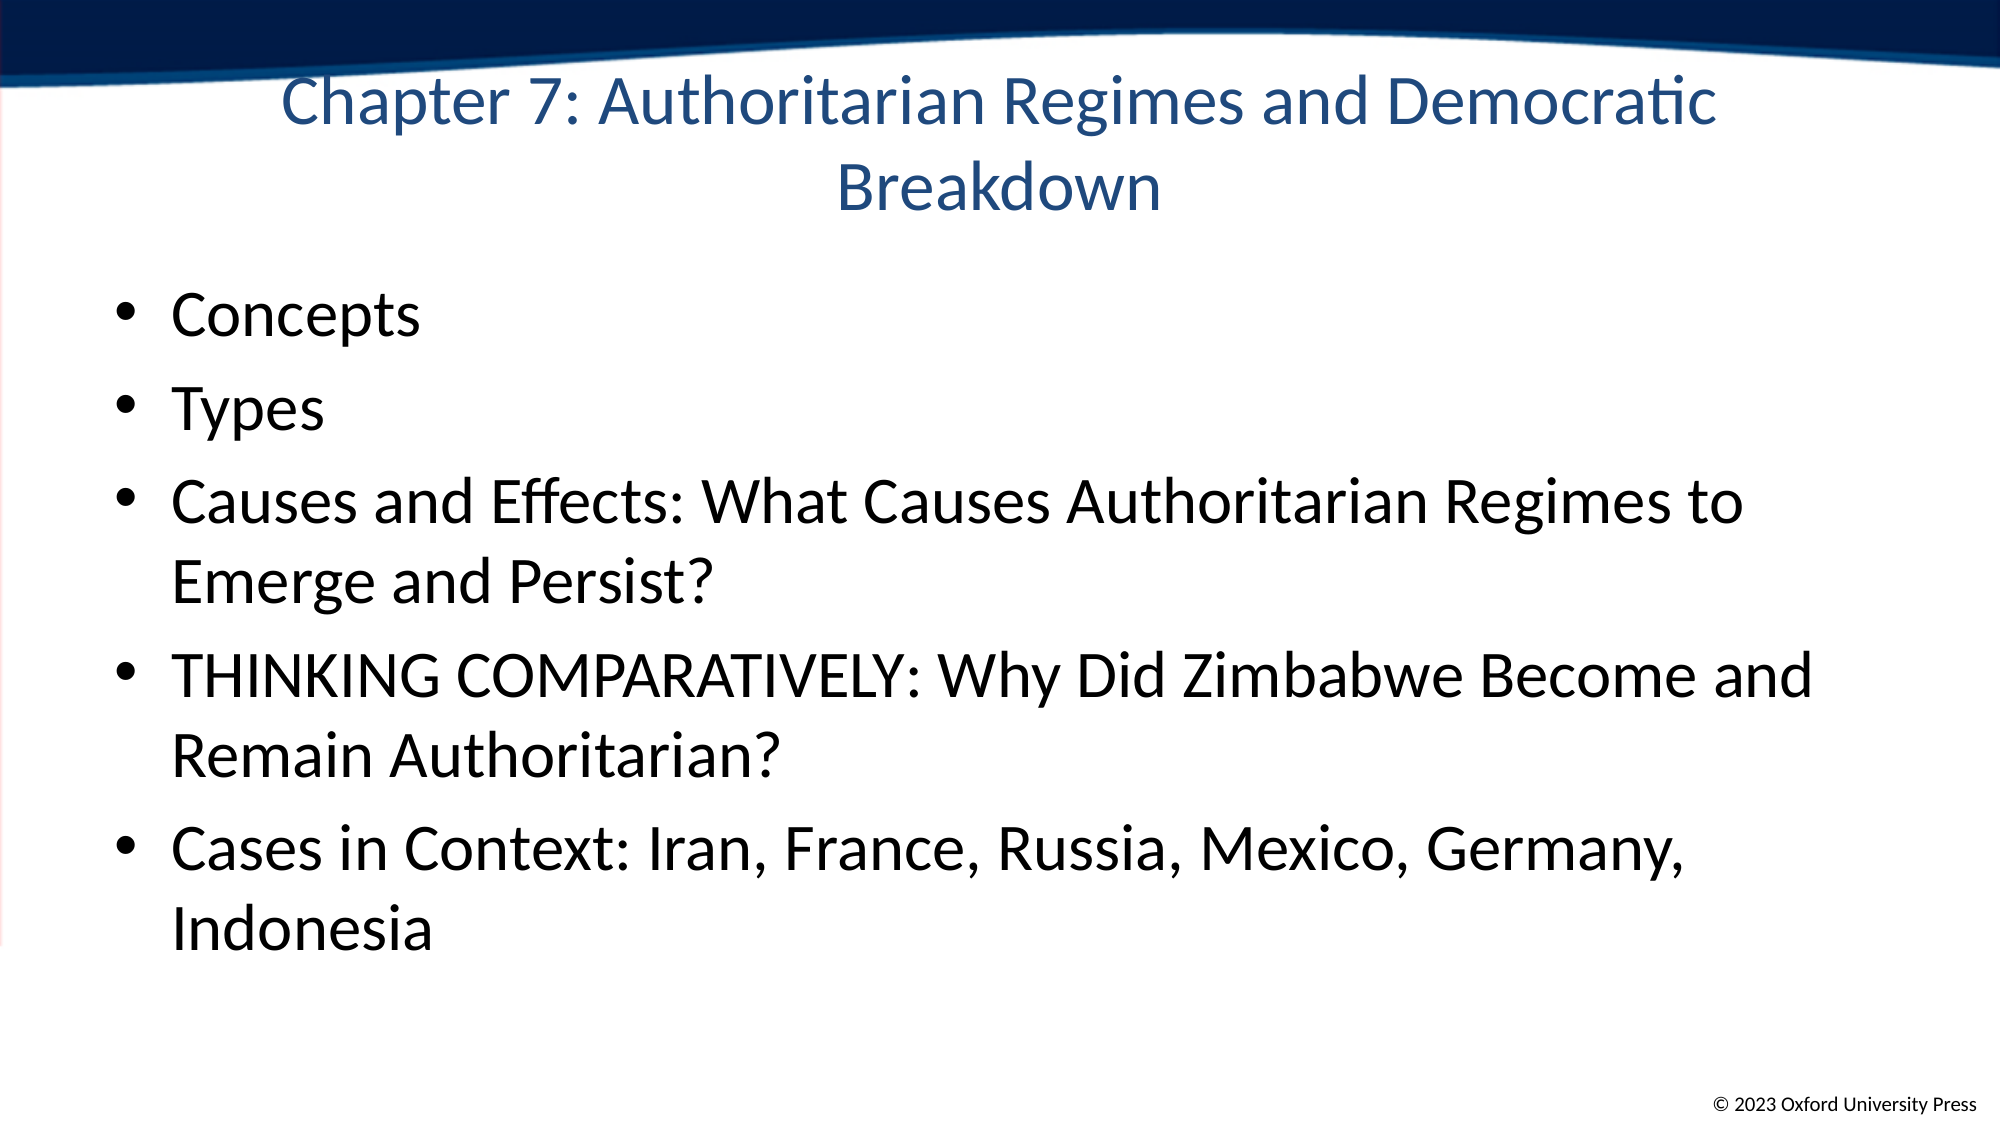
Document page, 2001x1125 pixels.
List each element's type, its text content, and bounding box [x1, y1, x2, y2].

title Chapter 7: Authoritarian Regimes and Democratic Breakdown [99, 45, 1900, 233]
list Concepts Types Causes and Effects: What Causes Authoritarian Regimes to Emerge and Persist? Thinking Comparatively: Why Did Zimbabwe Become and Remain Authoritarian? Cases in Context: Iran, France, Russia, Mexico, Germany, Indonesia [99, 262, 1900, 1005]
picture [0, 0, 2000, 1125]
